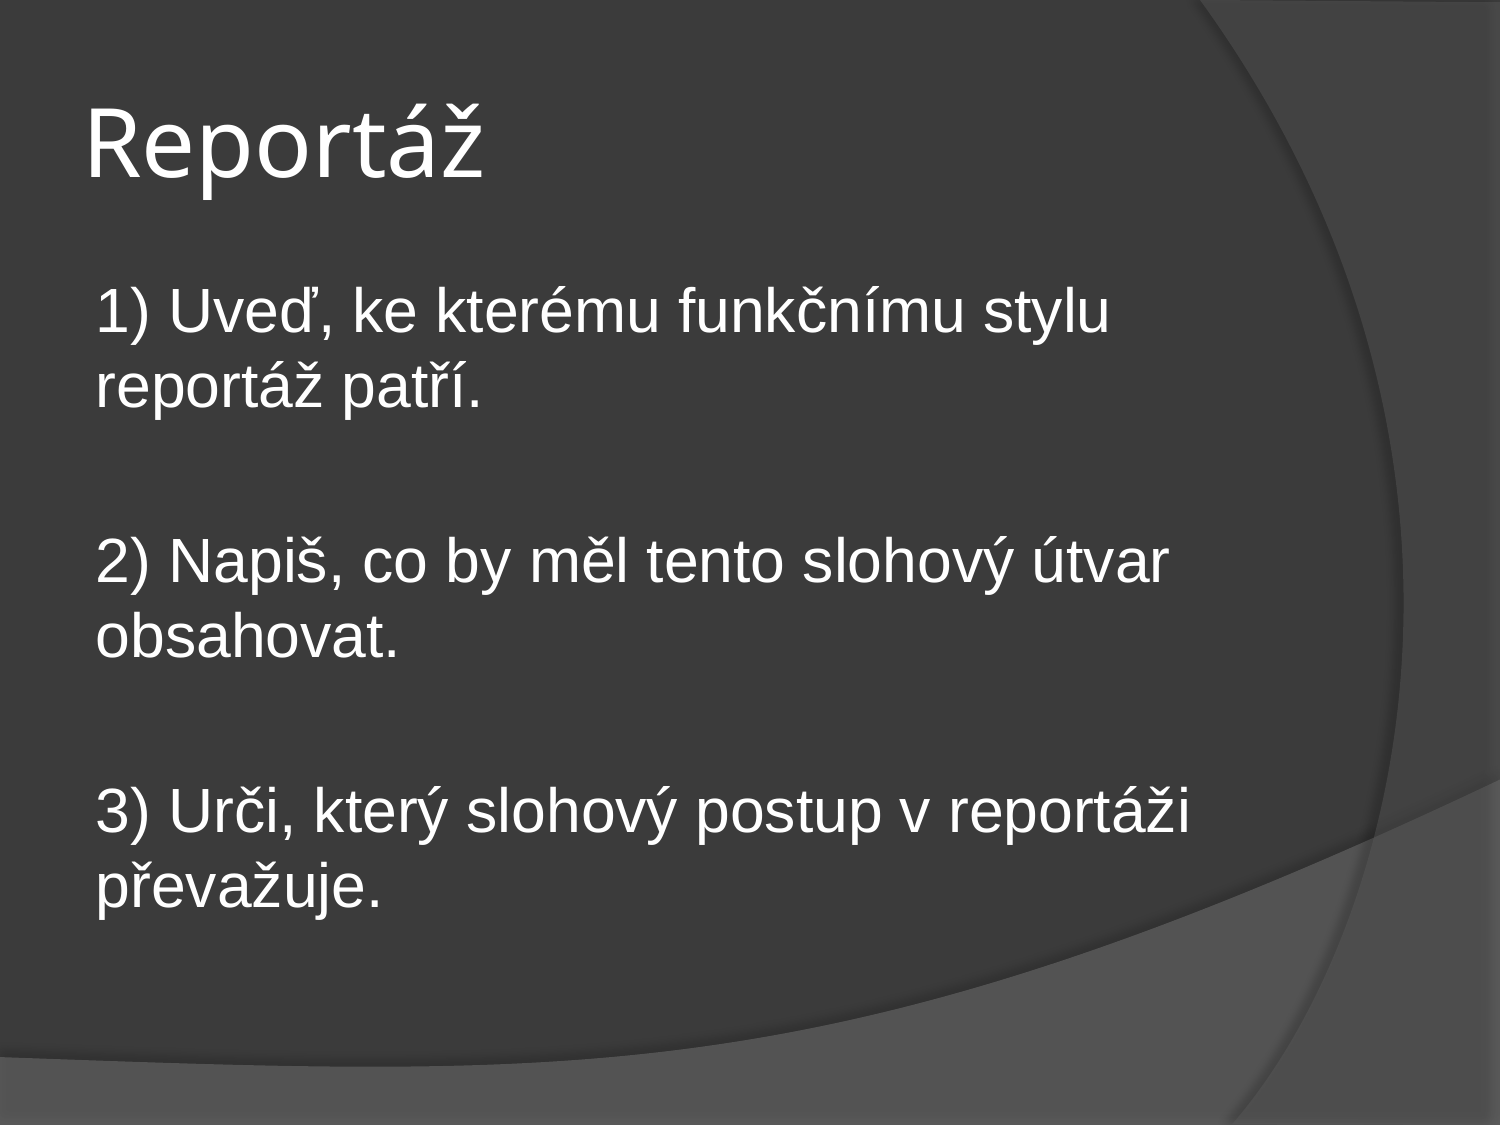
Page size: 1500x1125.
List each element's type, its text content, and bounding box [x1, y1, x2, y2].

title Reportáž [75, 45, 1300, 233]
list 1) Uveď, ke kterému funkčnímu stylu reportáž patří. 2) Napiš, co by měl tento slohový útvar obsahovat. 3) Urči, který slohový postup v reportáži převažuje. [75, 262, 1300, 1005]
